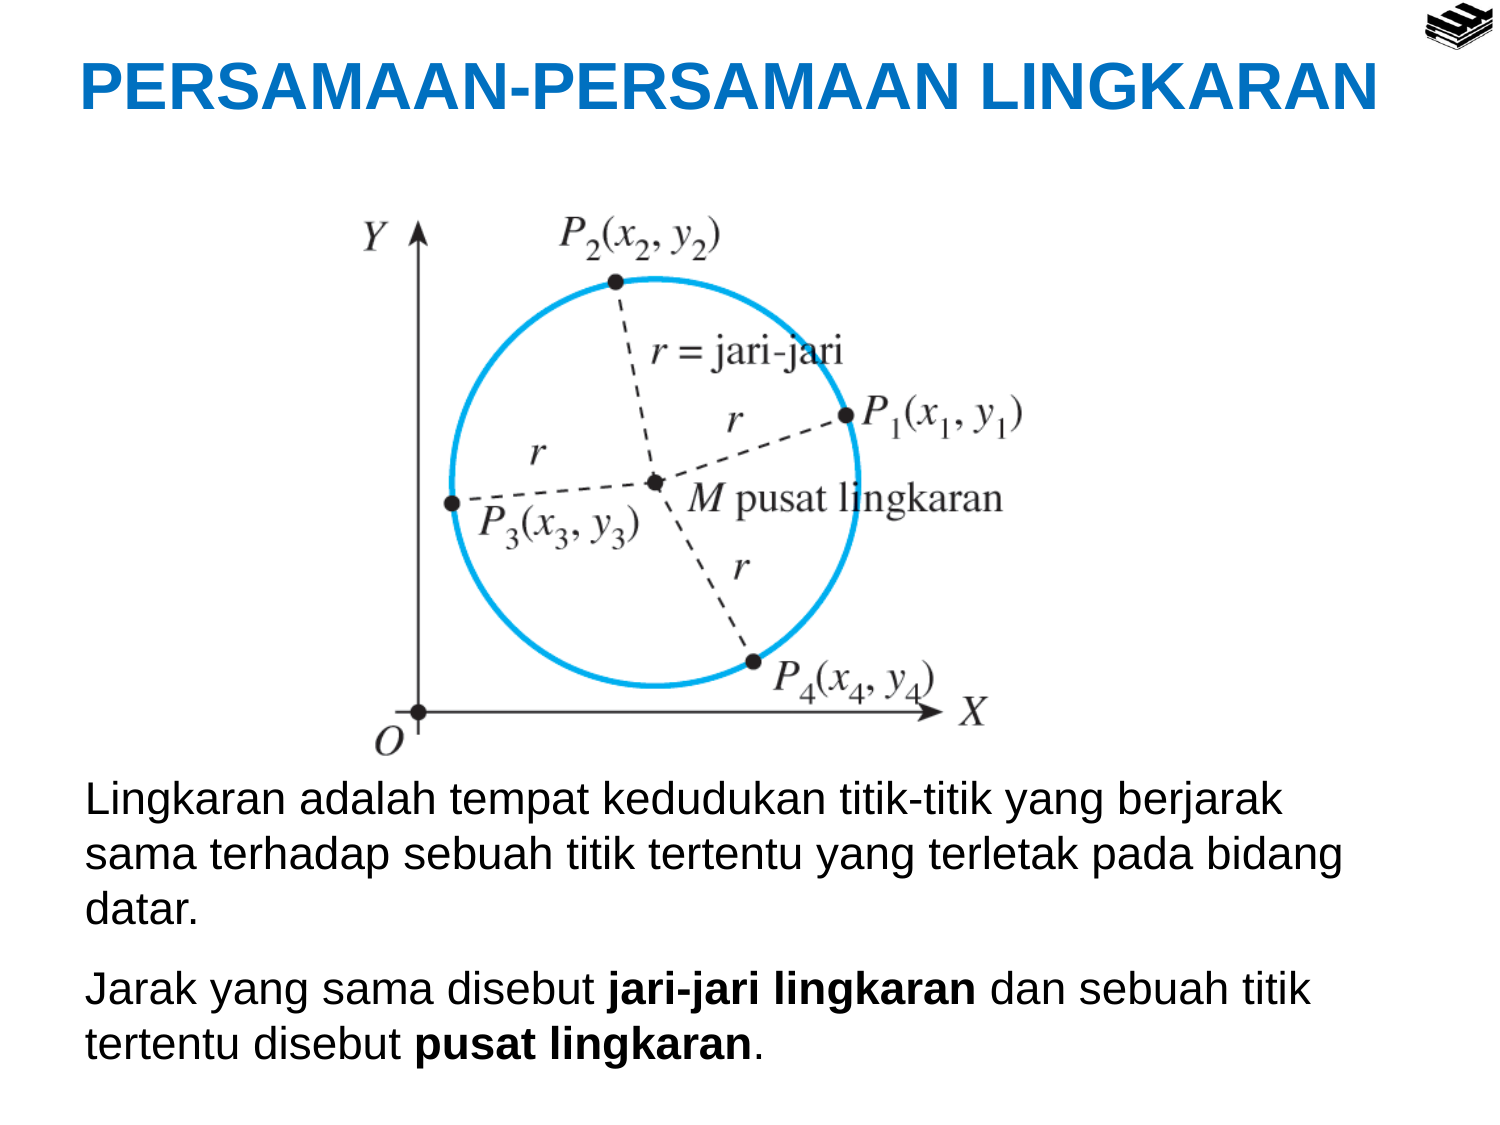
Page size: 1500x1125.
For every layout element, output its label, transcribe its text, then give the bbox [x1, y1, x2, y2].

text_box PERSAMAAN-PERSAMAAN LINGKARAN [64, 35, 1397, 130]
picture [336, 125, 1070, 774]
picture [1425, 0, 1493, 50]
text_box Lingkaran adalah tempat kedudukan titik-titik yang berjarak sama terhadap sebuah titik tertentu yang terletak pada bidang datar. Jarak yang sama disebut jari-jari lingkaran dan sebuah titik tertentu disebut pusat lingkaran. [70, 761, 1407, 1077]
